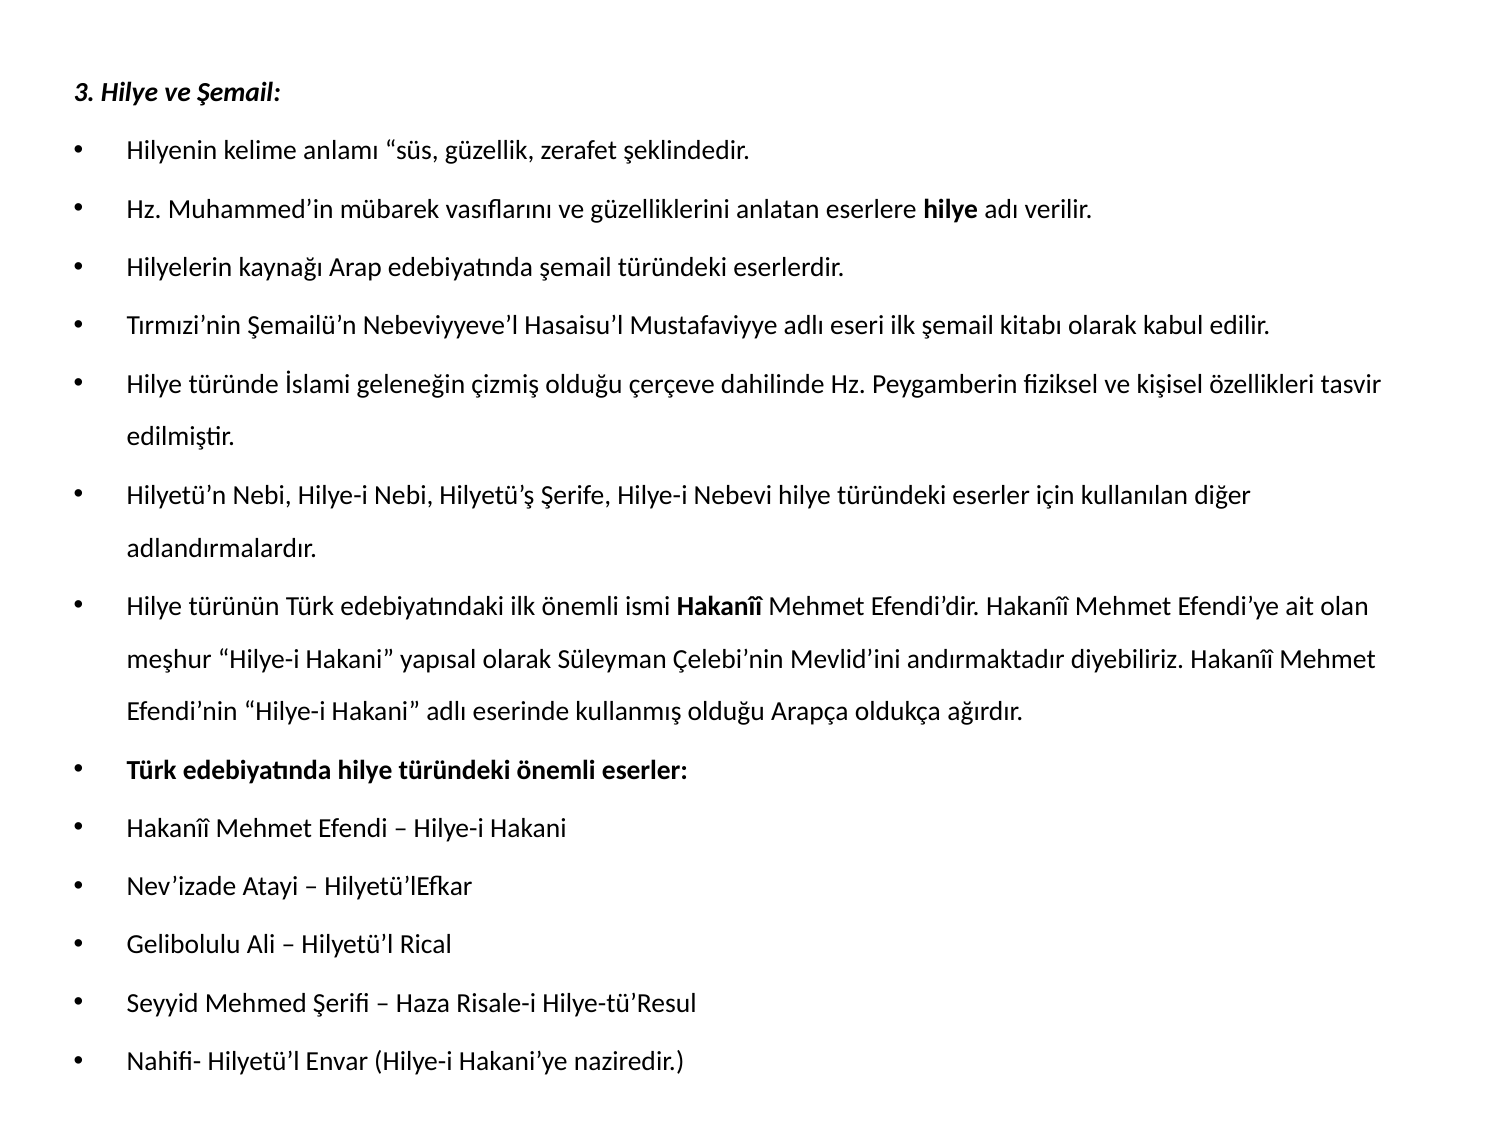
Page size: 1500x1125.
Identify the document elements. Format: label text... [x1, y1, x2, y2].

list 3. Hilye ve Şemail: Hilyenin kelime anlamı “süs, güzellik, zerafet şeklindedir. Hz. Muhammed’in mübarek vasıflarını ve güzelliklerini anlatan eserlere hilye adı verilir. Hilyelerin kaynağı Arap edebiyatında şemail türündeki eserlerdir. Tırmızi’nin Şemailü’n Nebeviyyeve’l Hasaisu’l Mustafaviyye adlı eseri ilk şemail kitabı olarak kabul edilir. Hilye türünde İslami geleneğin çizmiş olduğu çerçeve dahilinde Hz. Peygamberin fiziksel ve kişisel özellikleri tasvir edilmiştir. Hilyetü’n Nebi, Hilye-i Nebi, Hilyetü’ş Şerife, Hilye-i Nebevi hilye türündeki eserler için kullanılan diğer adlandırmalardır. Hilye türünün Türk edebiyatındaki ilk önemli ismi Hakanîî Mehmet Efendi’dir. Hakanîî Mehmet Efendi’ye ait olan meşhur “Hilye-i Hakani” yapısal olarak Süleyman Çelebi’nin Mevlid’ini andırmaktadır diyebiliriz. Hakanîî Mehmet Efendi’nin “Hilye-i Hakani” adlı eserinde kullanmış olduğu Arapça oldukça ağırdır. Türk edebiyatında hilye türündeki önemli eserler: Hakanîî Mehmet Efendi – Hilye-i Hakani Nev’izade Atayi – Hilyetü’lEfkar Gelibolulu Ali – Hilyetü’l Rical Seyyid Mehmed Şerifi – Haza Risale-i Hilye-tü’Resul Nahifi- Hilyetü’l Envar (Hilye-i Hakani’ye naziredir.) [58, 46, 1454, 1090]
